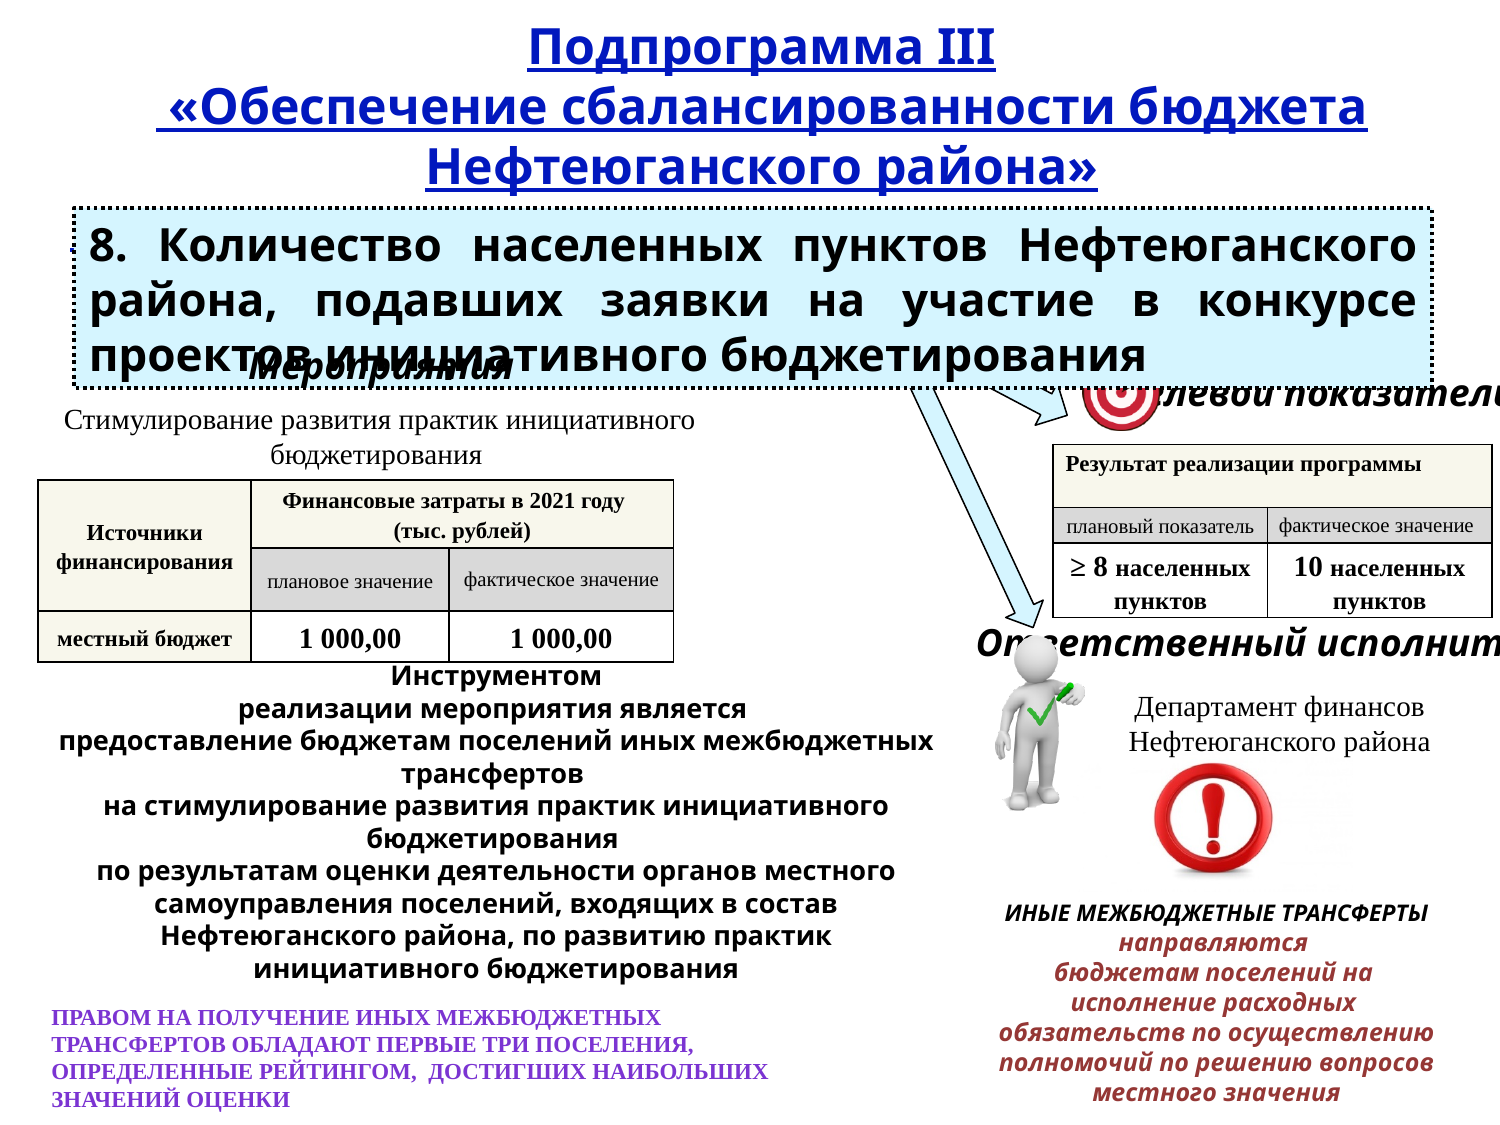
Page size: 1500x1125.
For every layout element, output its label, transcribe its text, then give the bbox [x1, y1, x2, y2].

table_cell 1 000,00 [252, 612, 448, 648]
text_box Ответственный исполнитель [960, 611, 1500, 672]
text_box Стимулирование развития практик инициативного бюджетирования [30, 393, 723, 478]
table_header Результат реализации программы [1054, 445, 1491, 507]
text_box Правом на получение ИНЫХ МЕЖБЮДЖЕТНЫХ ТРАНСФЕРТОВ обладают первые три поселения, определенные рейтингом, достигших наибольших значений Оценки [36, 994, 801, 1120]
table_cell 10 населенных пунктов [1268, 544, 1491, 617]
table_cell 1 000,00 [450, 612, 673, 648]
text_box 8. Количество населенных пунктов Нефтеюганского района, подавших заявки на участие в конкурсе проектов инициативного бюджетирования [73, 208, 1433, 388]
table_cell плановое значение [252, 549, 448, 610]
text_box Департамент финансов Нефтеюганского района [1088, 679, 1482, 765]
text_box [908, 388, 1046, 611]
text_box ИНЫЕ МЕЖБЮДЖЕТНЫЕ ТРАНСФЕРТЫ направляются бюджетам поселений на исполнение расходных обязательств по осуществлению полномочий по решению вопросов местного значения [933, 891, 1500, 1114]
text_box [985, 388, 1070, 428]
picture [994, 635, 1353, 892]
picture [1082, 350, 1164, 431]
table_header Финансовые затраты в 2021 году (тыс. рублей) [252, 481, 673, 547]
table_cell фактическое значение [1268, 508, 1491, 542]
table_header Источники финансирования [39, 481, 250, 610]
table_cell плановый показатель [1054, 508, 1267, 542]
table_cell фактическое значение [450, 549, 673, 610]
text_box Подпрограмма III «Обеспечение сбалансированности бюджета Нефтеюганского района» Целевые показатели : [29, 7, 1495, 382]
text_box Мероприятия [233, 334, 530, 393]
table_cell ≥ 8 населенных пунктов [1054, 544, 1267, 617]
text_box Инструментом реализации мероприятия является предоставление бюджетам поселений иных межбюджетных трансфертов на стимулирование развития практик инициативного бюджетирования по результатам оценки деятельности органов местного самоуправления поселений, входящих в состав Нефтеюганского района, по развитию практик инициативного бюджетирования [41, 648, 951, 991]
table_cell местный бюджет [39, 612, 250, 661]
text_box Целевой показатель [1168, 361, 1500, 422]
